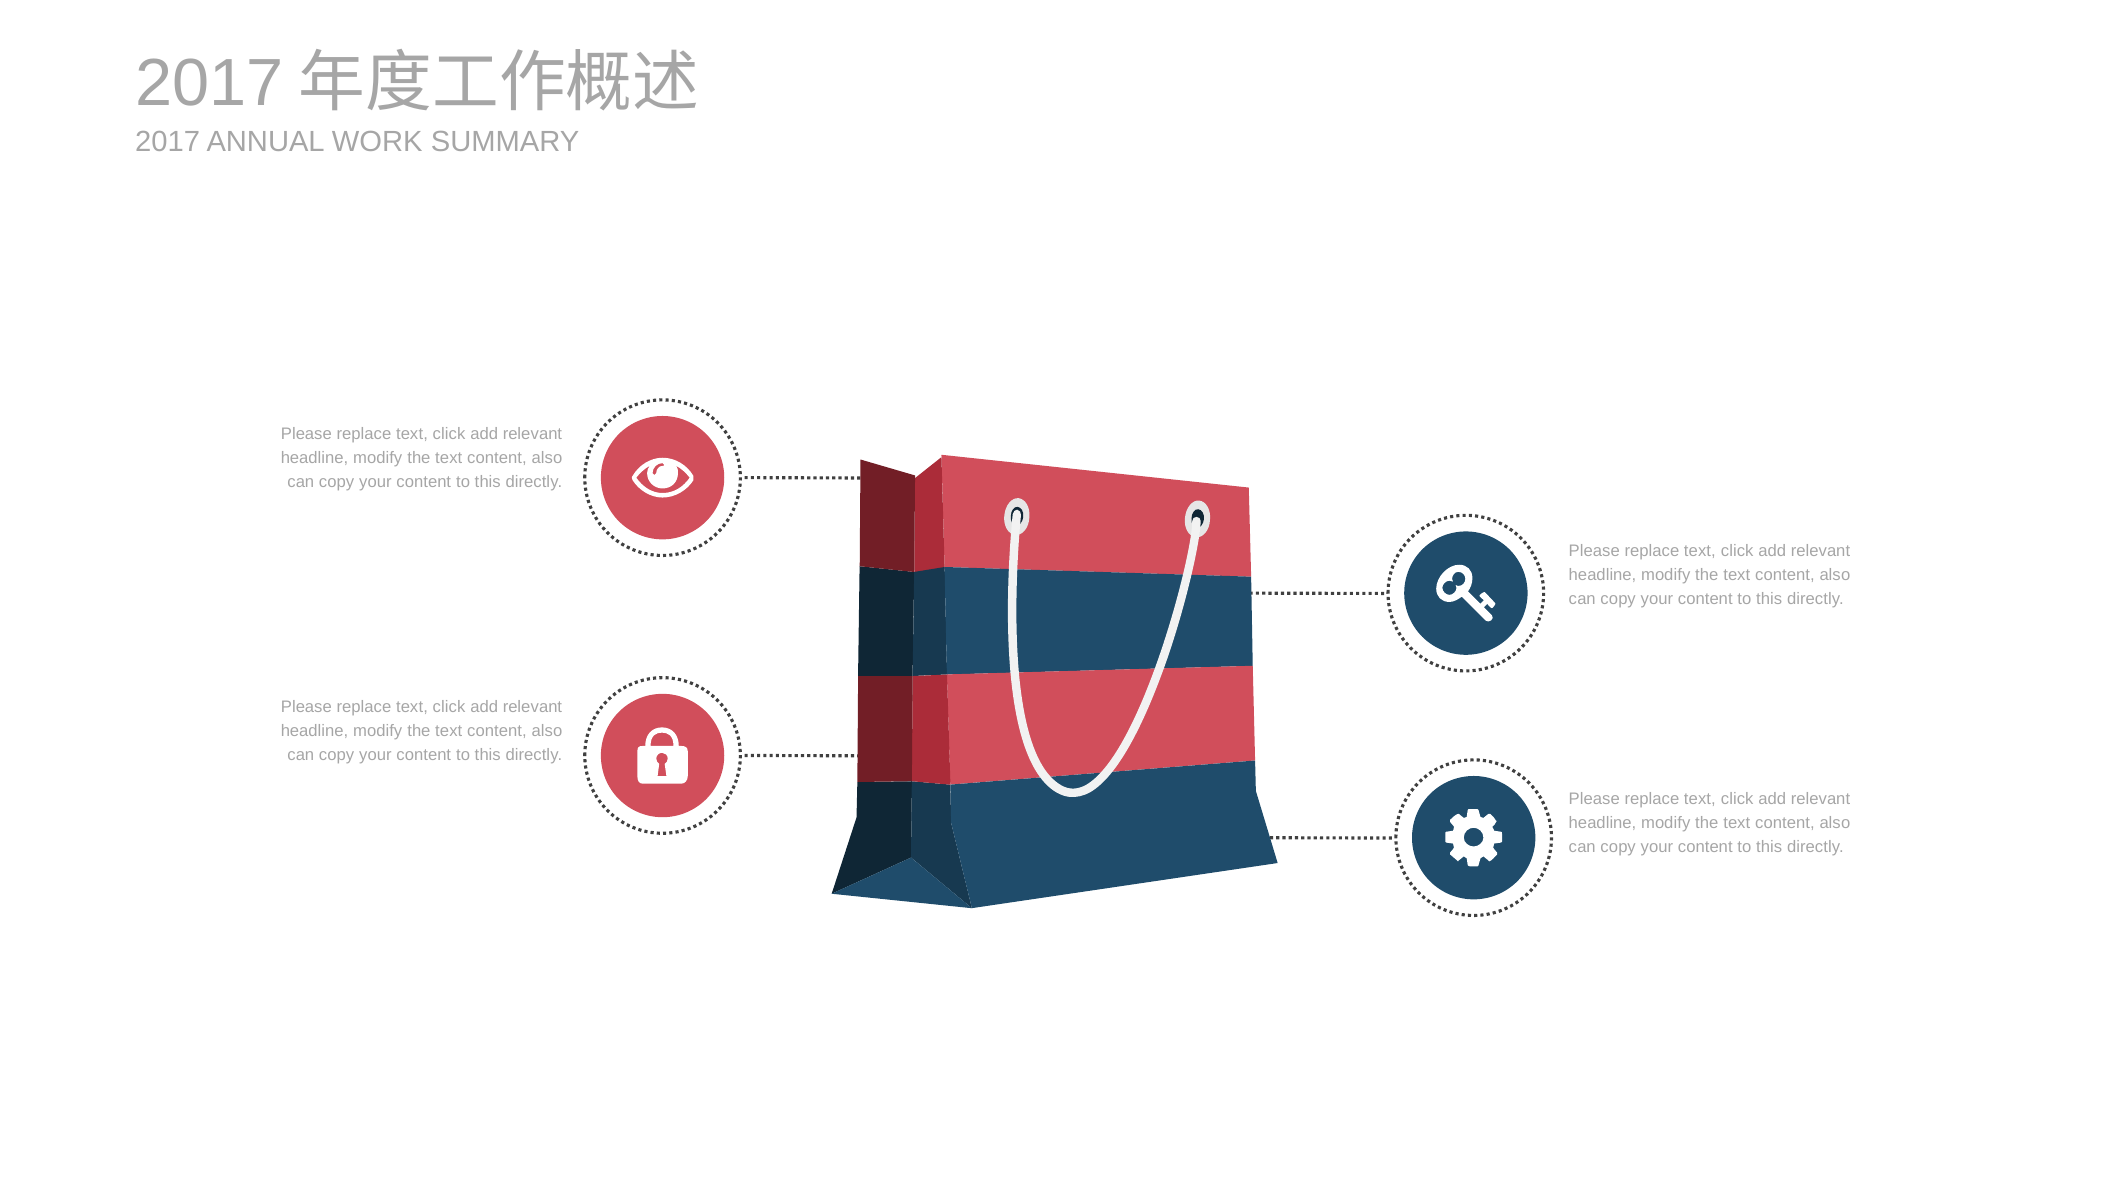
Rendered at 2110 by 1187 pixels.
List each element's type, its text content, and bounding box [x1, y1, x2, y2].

text_box Please replace text, click add relevant headline, modify the text content, also can copy your content to this directly. [271, 692, 563, 764]
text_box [1387, 515, 1544, 671]
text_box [1395, 759, 1552, 916]
text_box Please replace text, click add relevant headline, modify the text content, also can copy your content to this directly. [271, 419, 563, 491]
text_box 2017年度工作概述 [135, 38, 783, 119]
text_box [831, 454, 1278, 909]
text_box 2017 ANNUAL WORK SUMMARY [135, 122, 596, 158]
text_box Please replace text, click add relevant headline, modify the text content, also can copy your content to this directly. [1568, 784, 1860, 856]
text_box Please replace text, click add relevant headline, modify the text content, also can copy your content to this directly. [1568, 535, 1860, 608]
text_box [584, 399, 741, 556]
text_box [584, 677, 741, 834]
